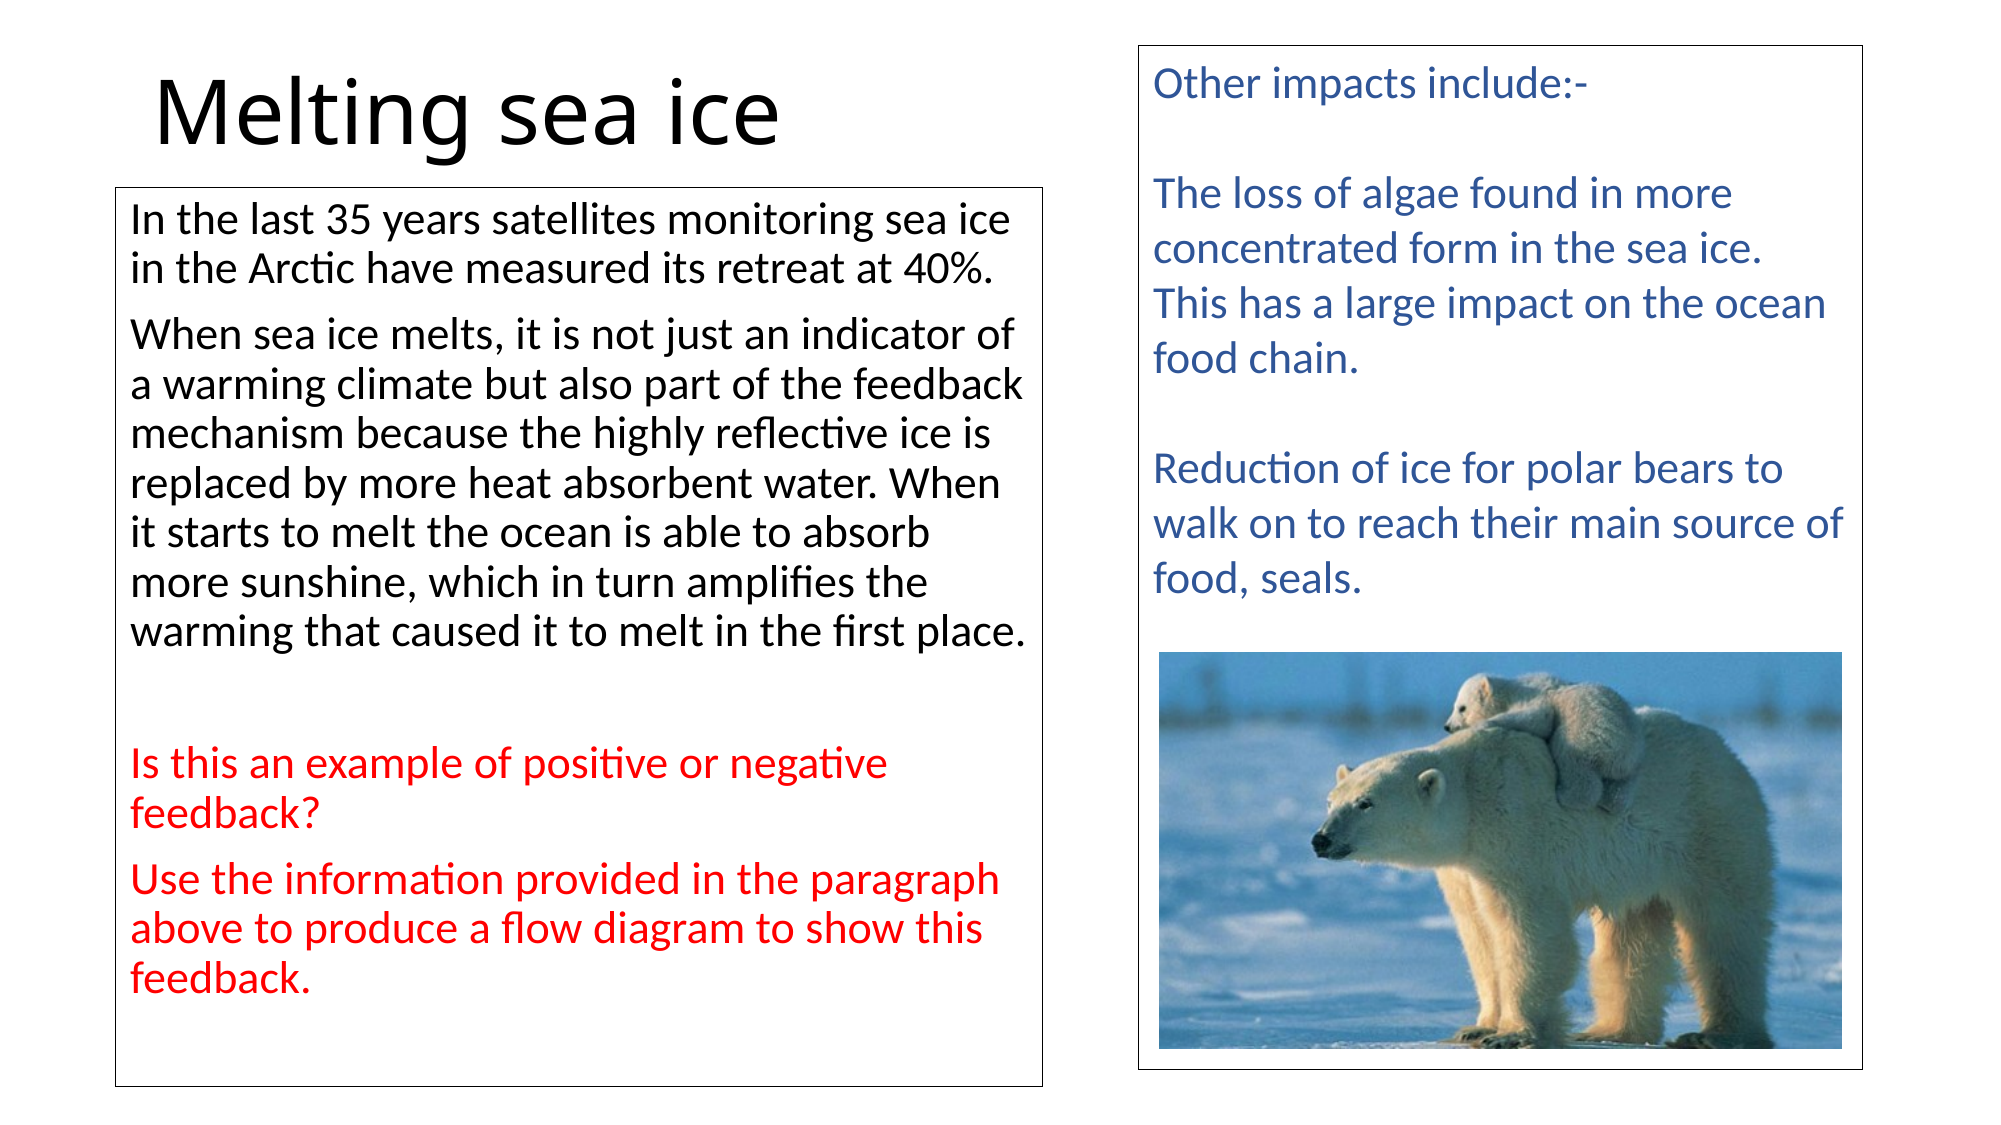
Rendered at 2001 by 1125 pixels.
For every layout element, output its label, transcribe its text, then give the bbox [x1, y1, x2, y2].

list In the last 35 years satellites monitoring sea ice in the Arctic have measured its retreat at 40%. When sea ice melts, it is not just an indicator of a warming climate but also part of the feedback mechanism because the highly reflective ice is replaced by more heat absorbent water. When it starts to melt the ocean is able to absorb more sunshine, which in turn amplifies the warming that caused it to melt in the first place. Is this an example of positive or negative feedback? Use the information provided in the paragraph above to produce a flow diagram to show this feedback. [115, 187, 1043, 1087]
title Melting sea ice [137, 59, 1138, 173]
text_box Other impacts include:- The loss of algae found in more concentrated form in the sea ice. This has a large impact on the ocean food chain. Reduction of ice for polar bears to walk on to reach their main source of food, seals. [1138, 45, 1863, 1070]
picture [1159, 652, 1842, 1049]
